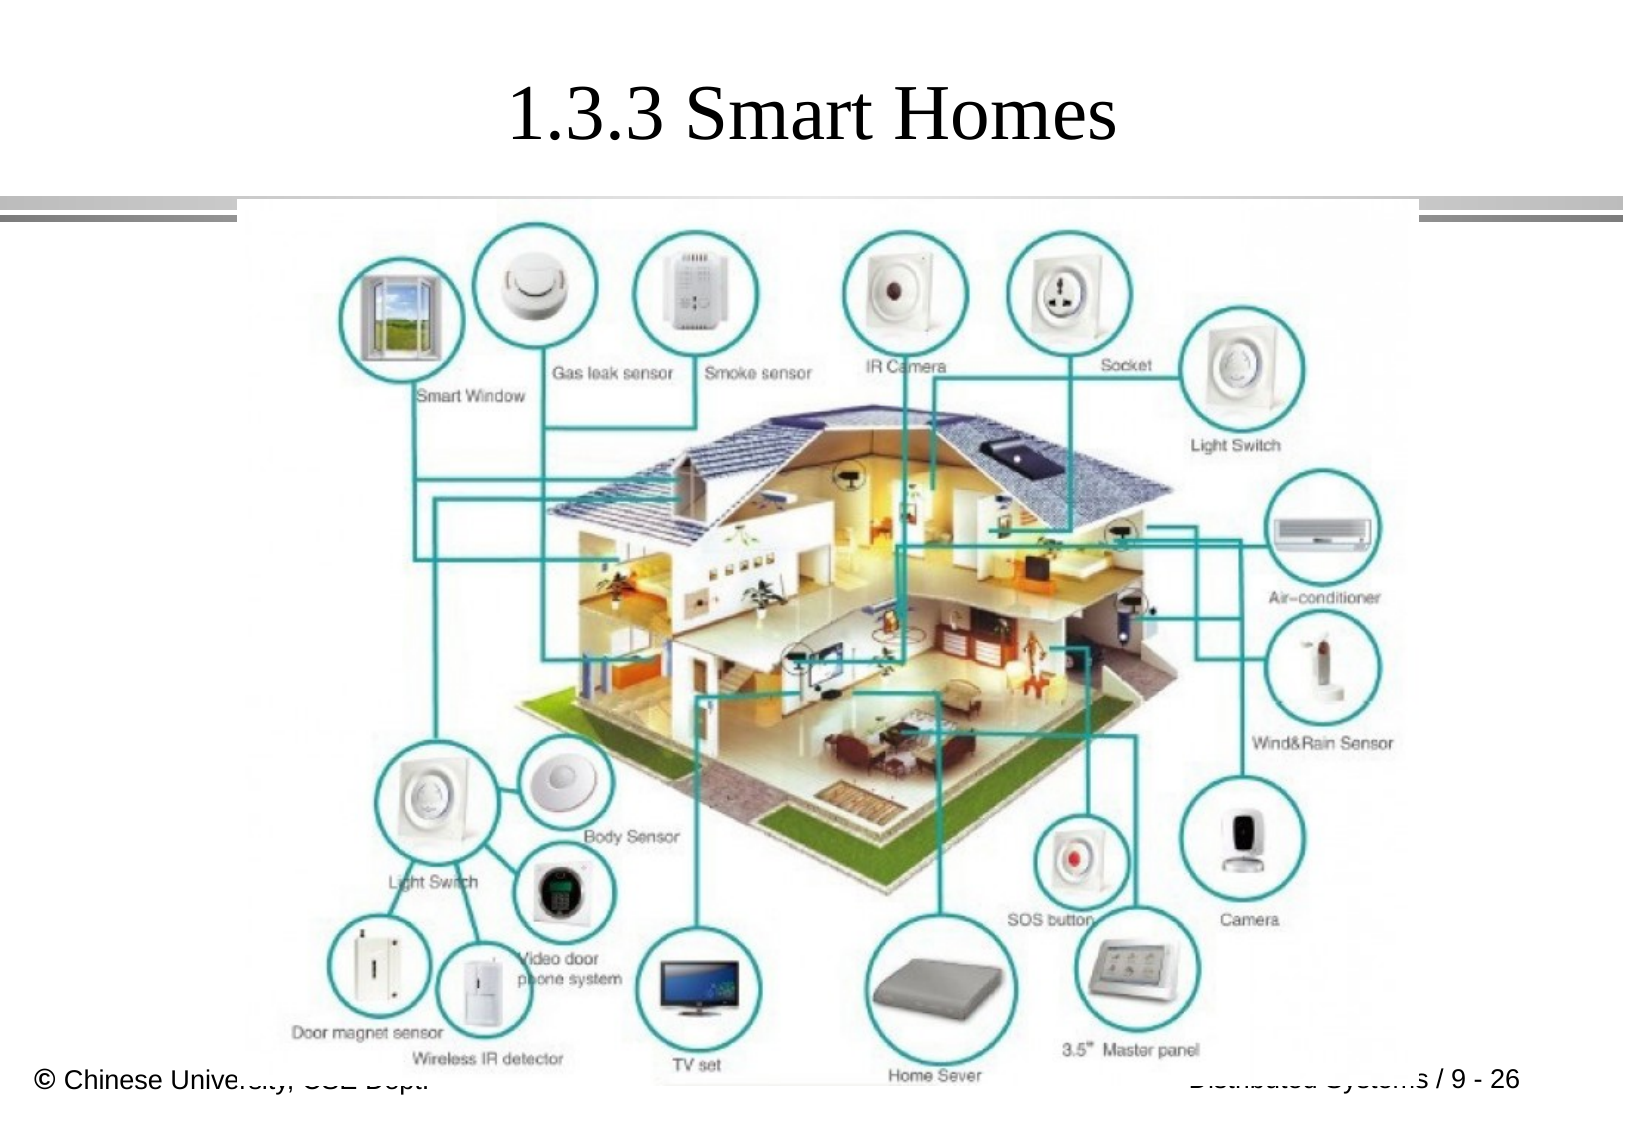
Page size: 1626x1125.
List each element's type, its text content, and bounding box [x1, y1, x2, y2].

picture [237, 199, 1419, 1087]
title 1.3.3 Smart Homes [49, 62, 1576, 163]
